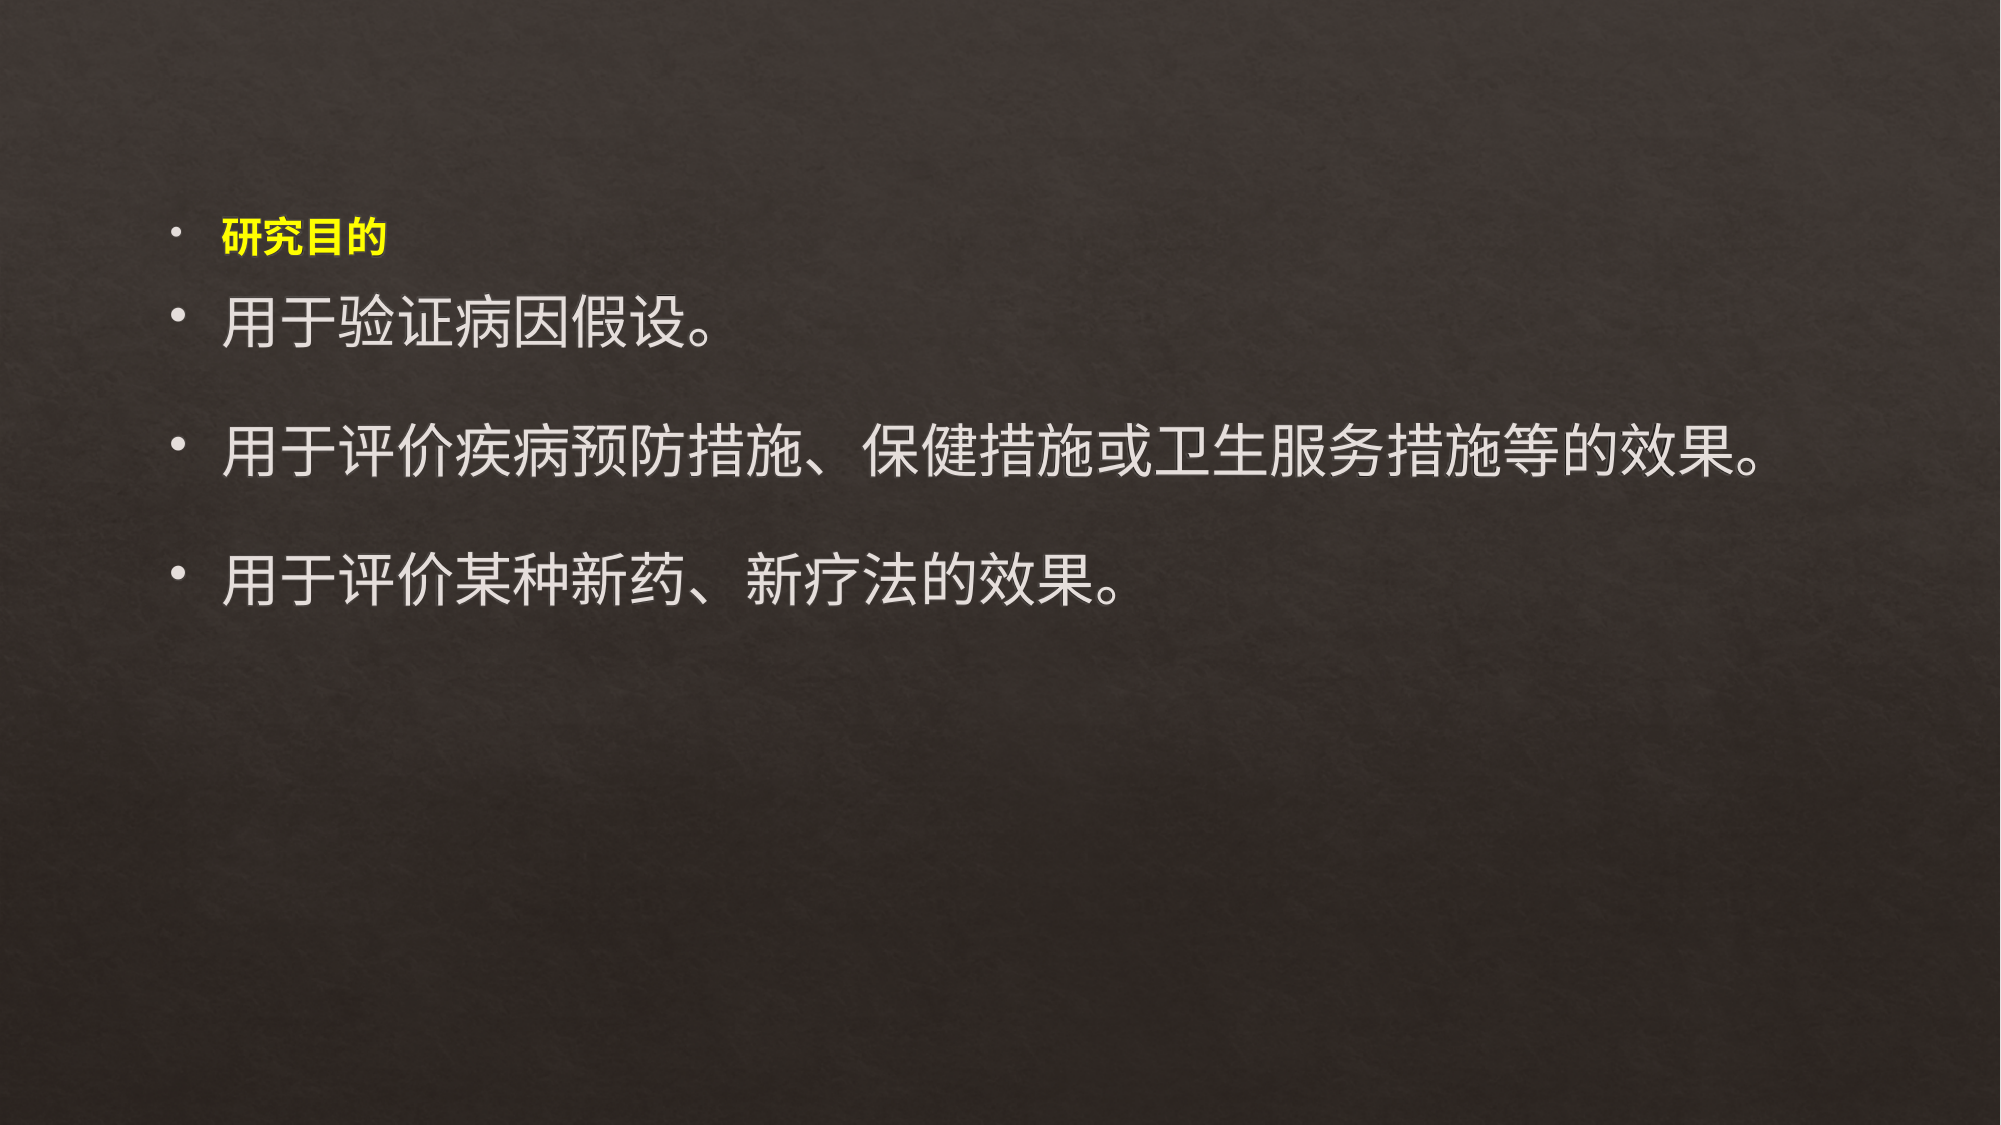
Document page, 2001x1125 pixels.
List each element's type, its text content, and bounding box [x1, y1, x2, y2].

list 研究目的 用于验证病因假设。 用于评价疾病预防措施、保健措施或卫生服务措施等的效果。 用于评价某种新药、新疗法的效果。 [150, 107, 1849, 950]
